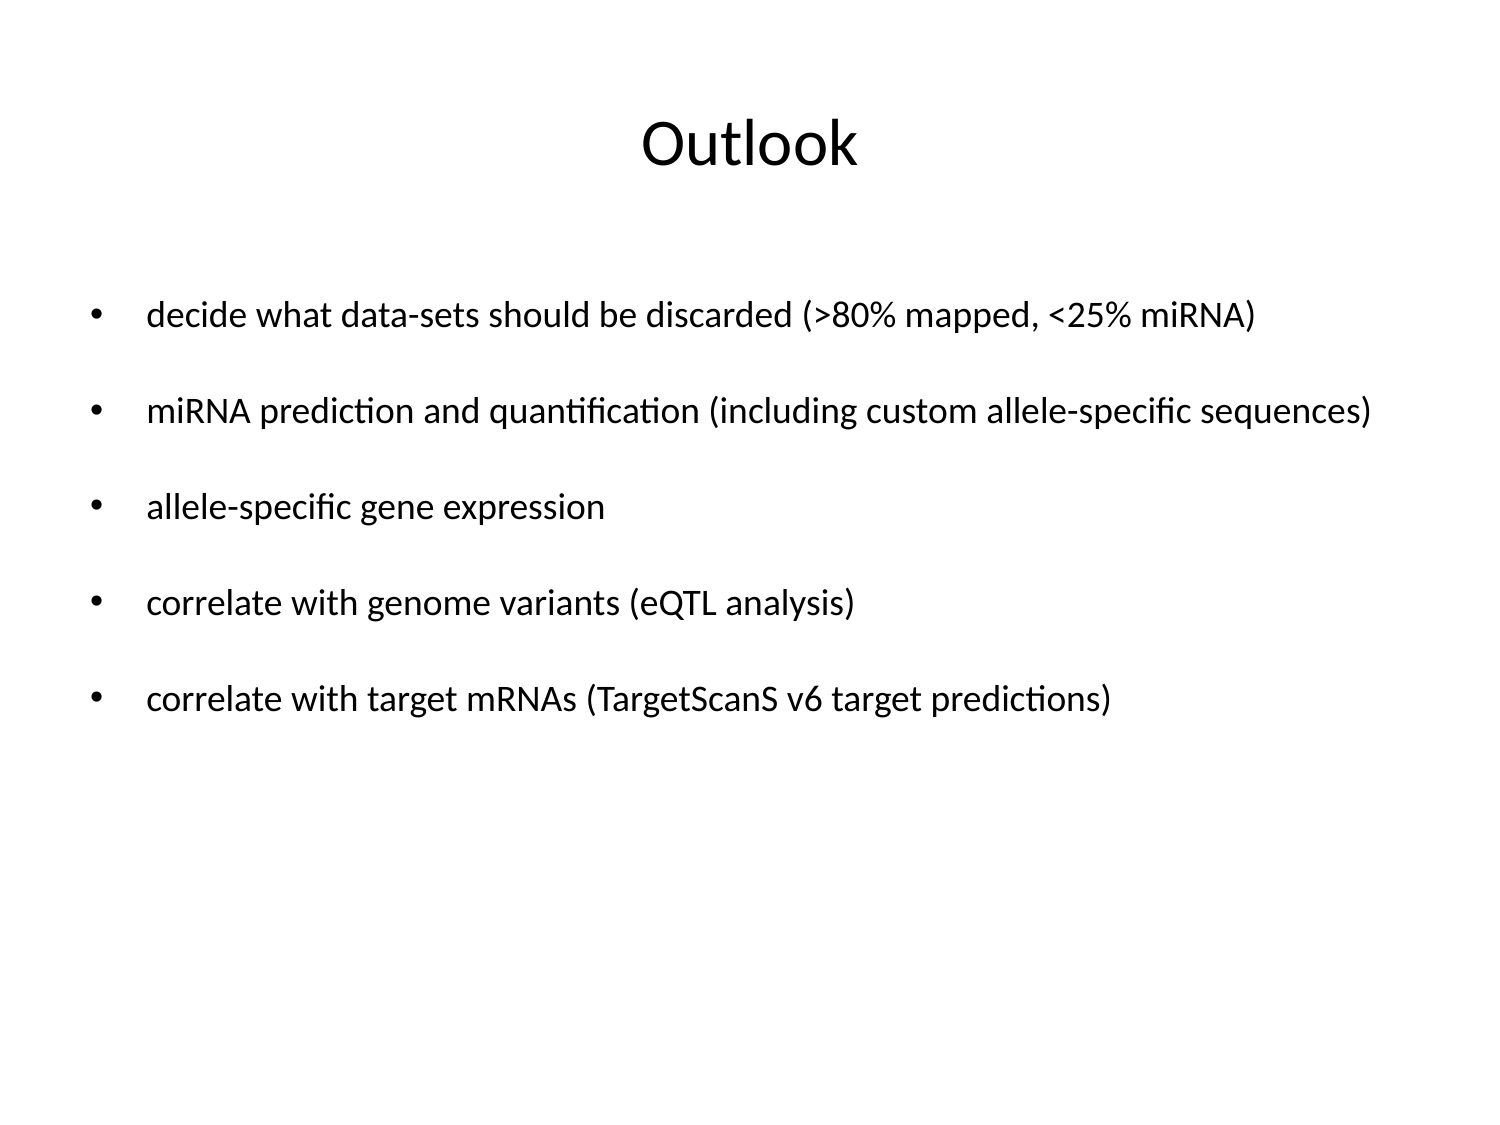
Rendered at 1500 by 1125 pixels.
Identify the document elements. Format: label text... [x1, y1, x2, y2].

title Outlook [75, 45, 1425, 233]
list decide what data-sets should be discarded (>80% mapped, <25% miRNA) miRNA prediction and quantification (including custom allele-specific sequences) allele-specific gene expression correlate with genome variants (eQTL analysis) correlate with target mRNAs (TargetScanS v6 target predictions) [75, 235, 1425, 799]
